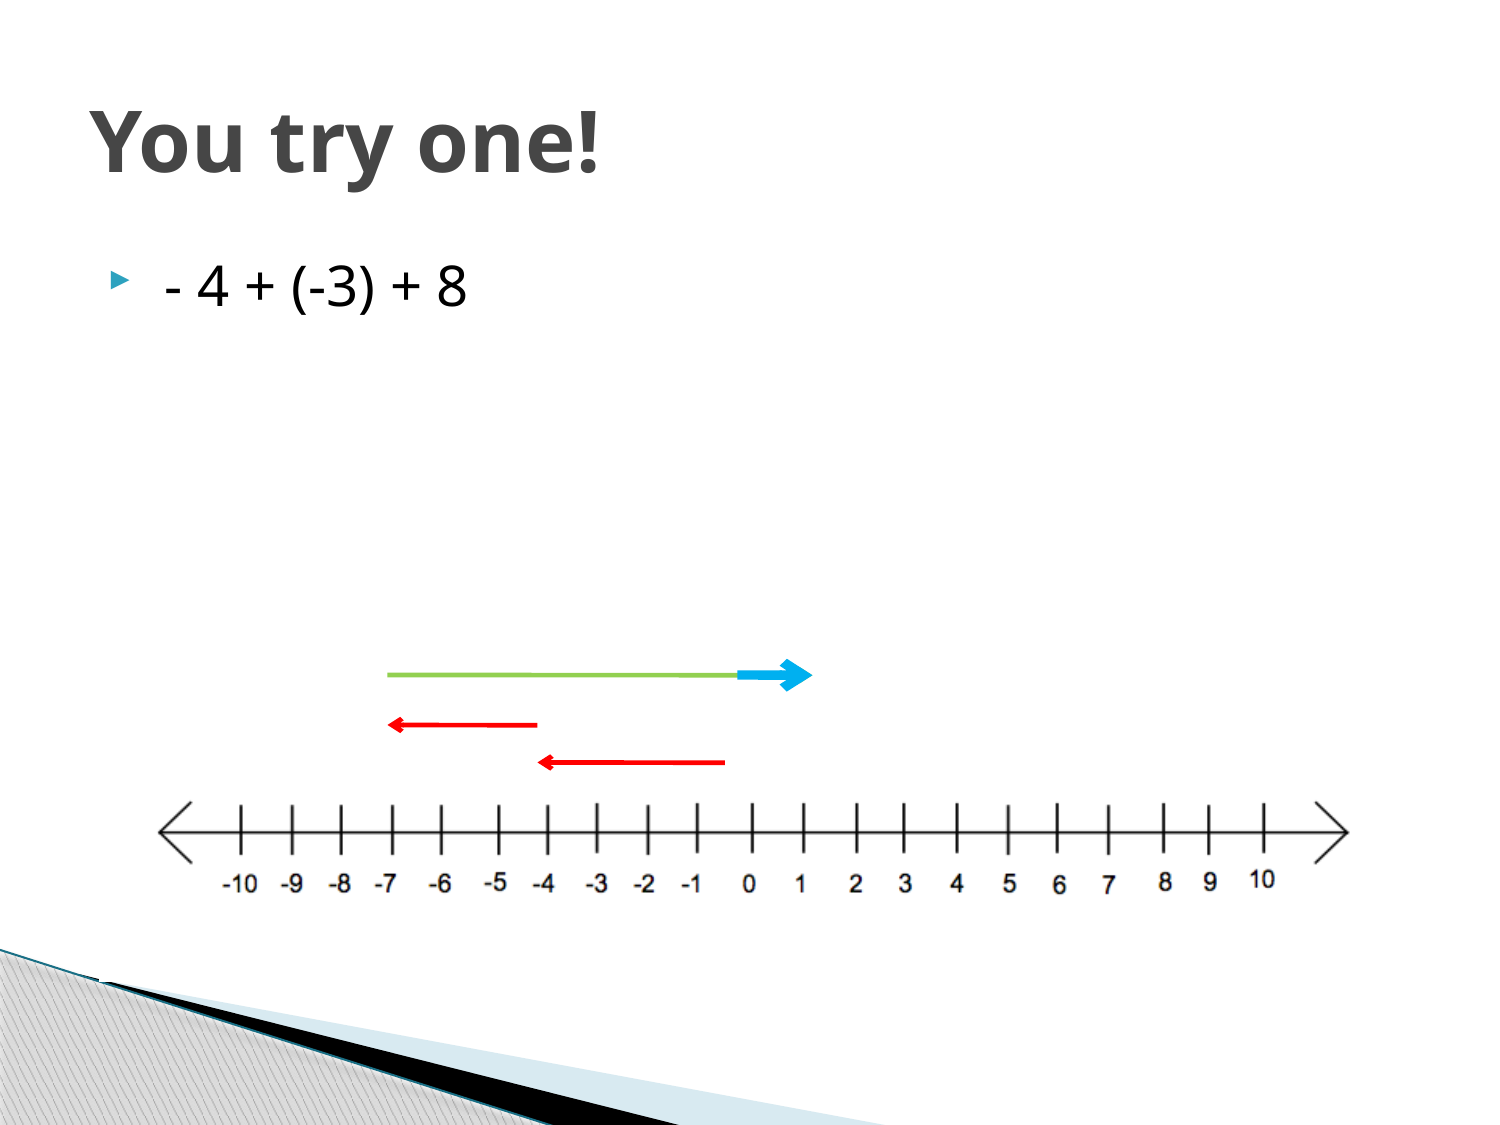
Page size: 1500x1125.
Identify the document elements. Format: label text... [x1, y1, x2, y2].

title You try one! [75, 45, 1425, 233]
list - 4 + (-3) + 8 [75, 243, 1425, 986]
picture [99, 387, 1415, 982]
